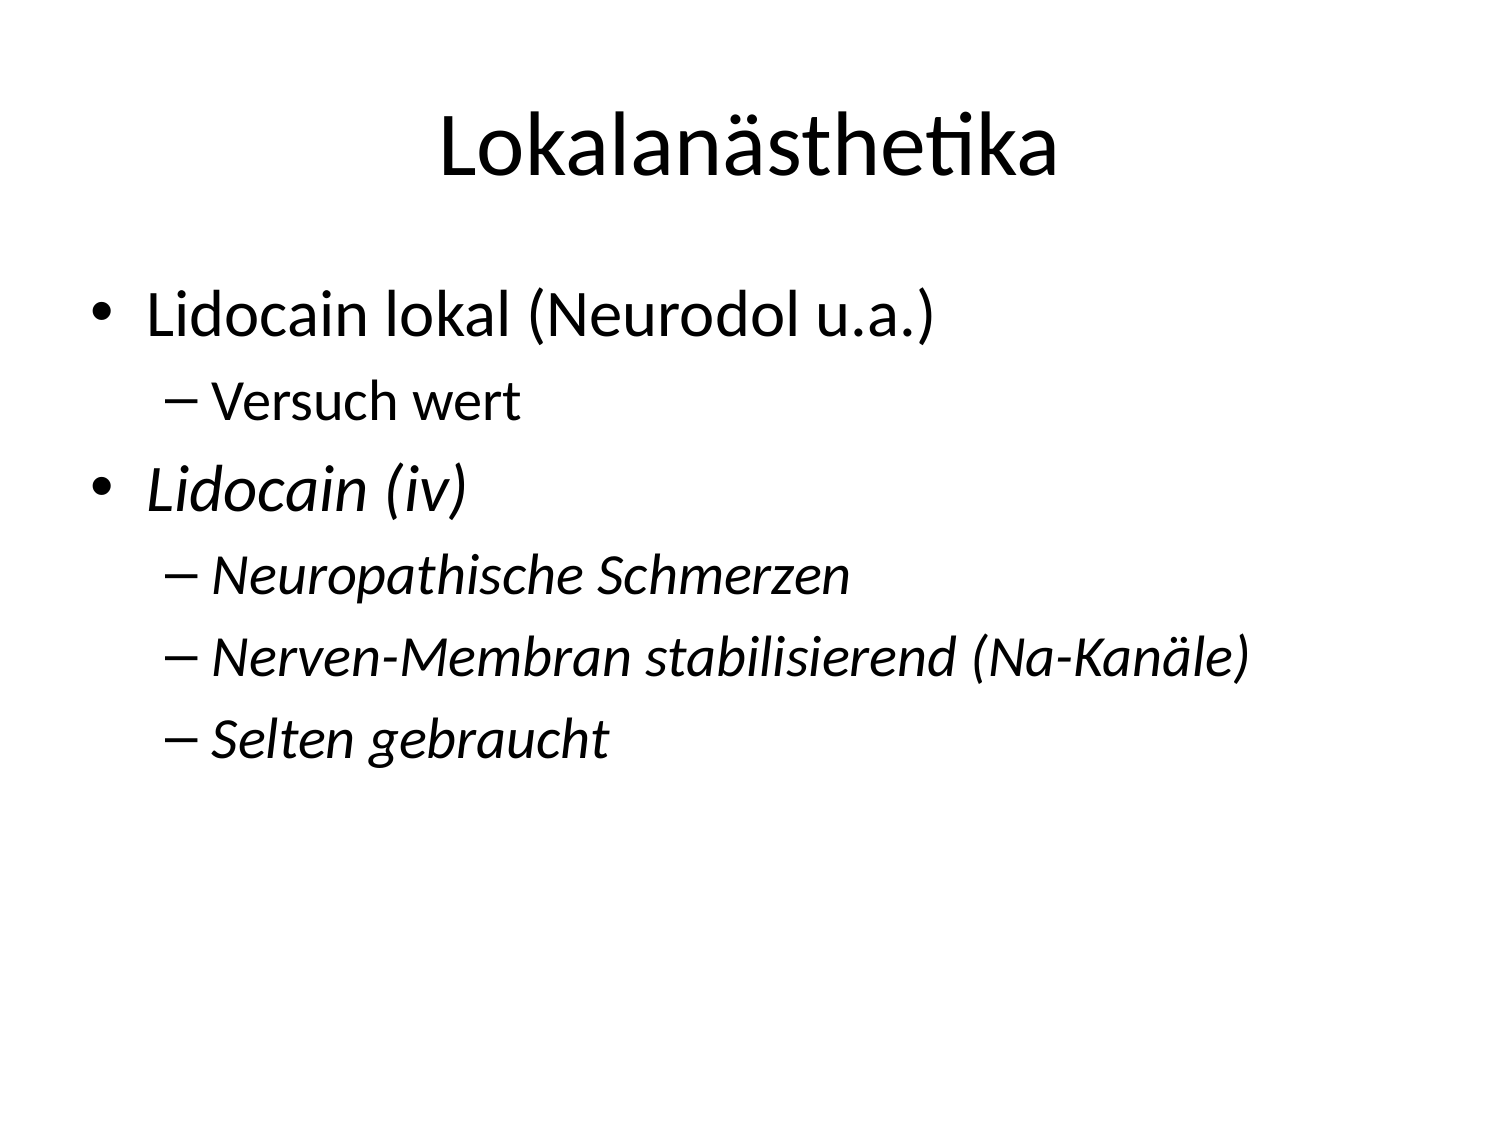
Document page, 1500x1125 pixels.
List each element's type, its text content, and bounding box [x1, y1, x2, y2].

title Lokalanästhetika [75, 45, 1425, 233]
list Lidocain lokal (Neurodol u.a.) Versuch wert Lidocain (iv) Neuropathische Schmerzen Nerven-Membran stabilisierend (Na-Kanäle) Selten gebraucht [75, 262, 1425, 1005]
